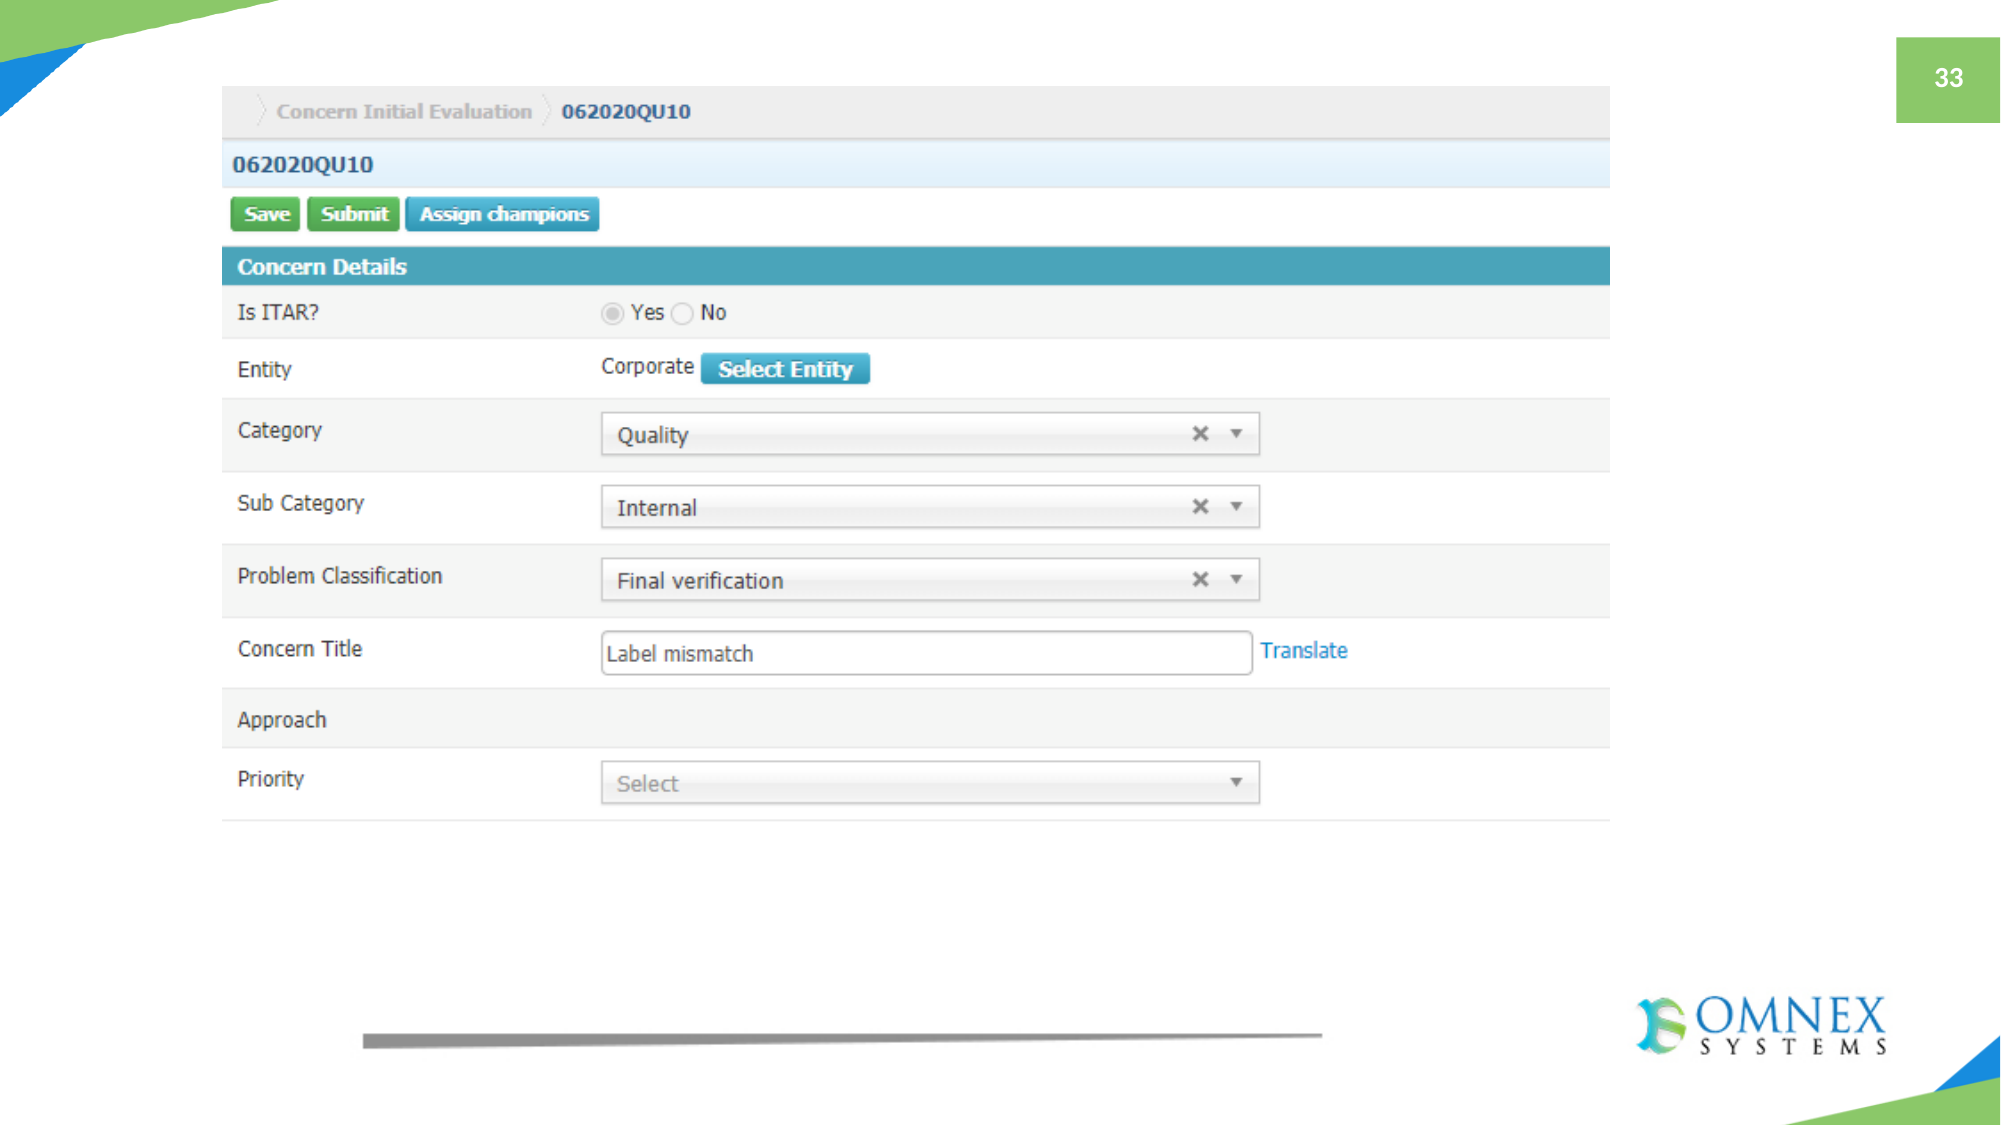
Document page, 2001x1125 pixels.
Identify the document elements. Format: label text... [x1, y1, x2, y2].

picture [0, 0, 1610, 825]
slide_number 33 [1919, 46, 2000, 106]
picture [1616, 978, 2001, 1125]
picture [349, 1013, 1354, 1062]
